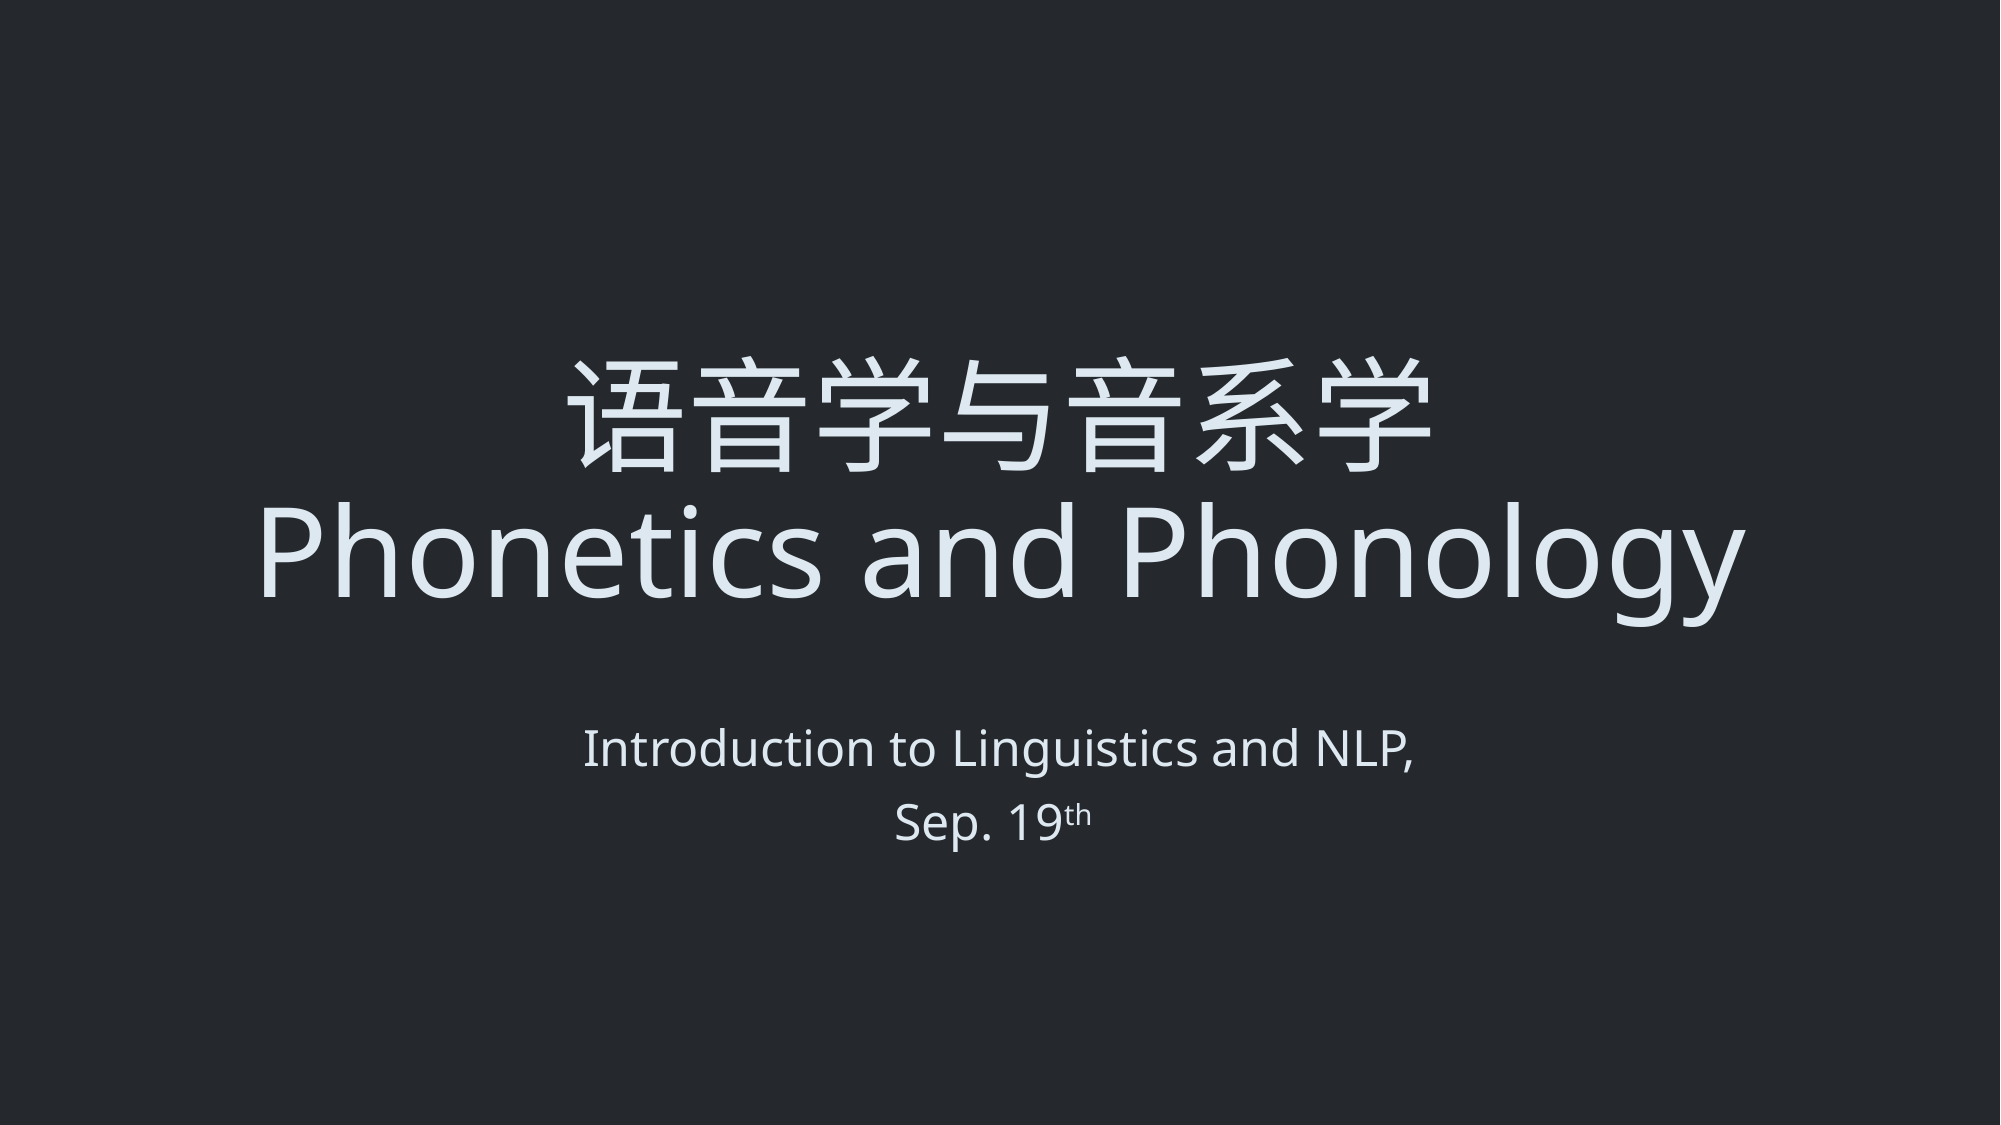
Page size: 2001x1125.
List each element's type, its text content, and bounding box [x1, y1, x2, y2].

subtitle Introduction to Linguistics and NLP, Sep. 19th [249, 715, 1750, 987]
title 语音学与音系学 Phonetics and Phonology [205, 240, 1795, 632]
